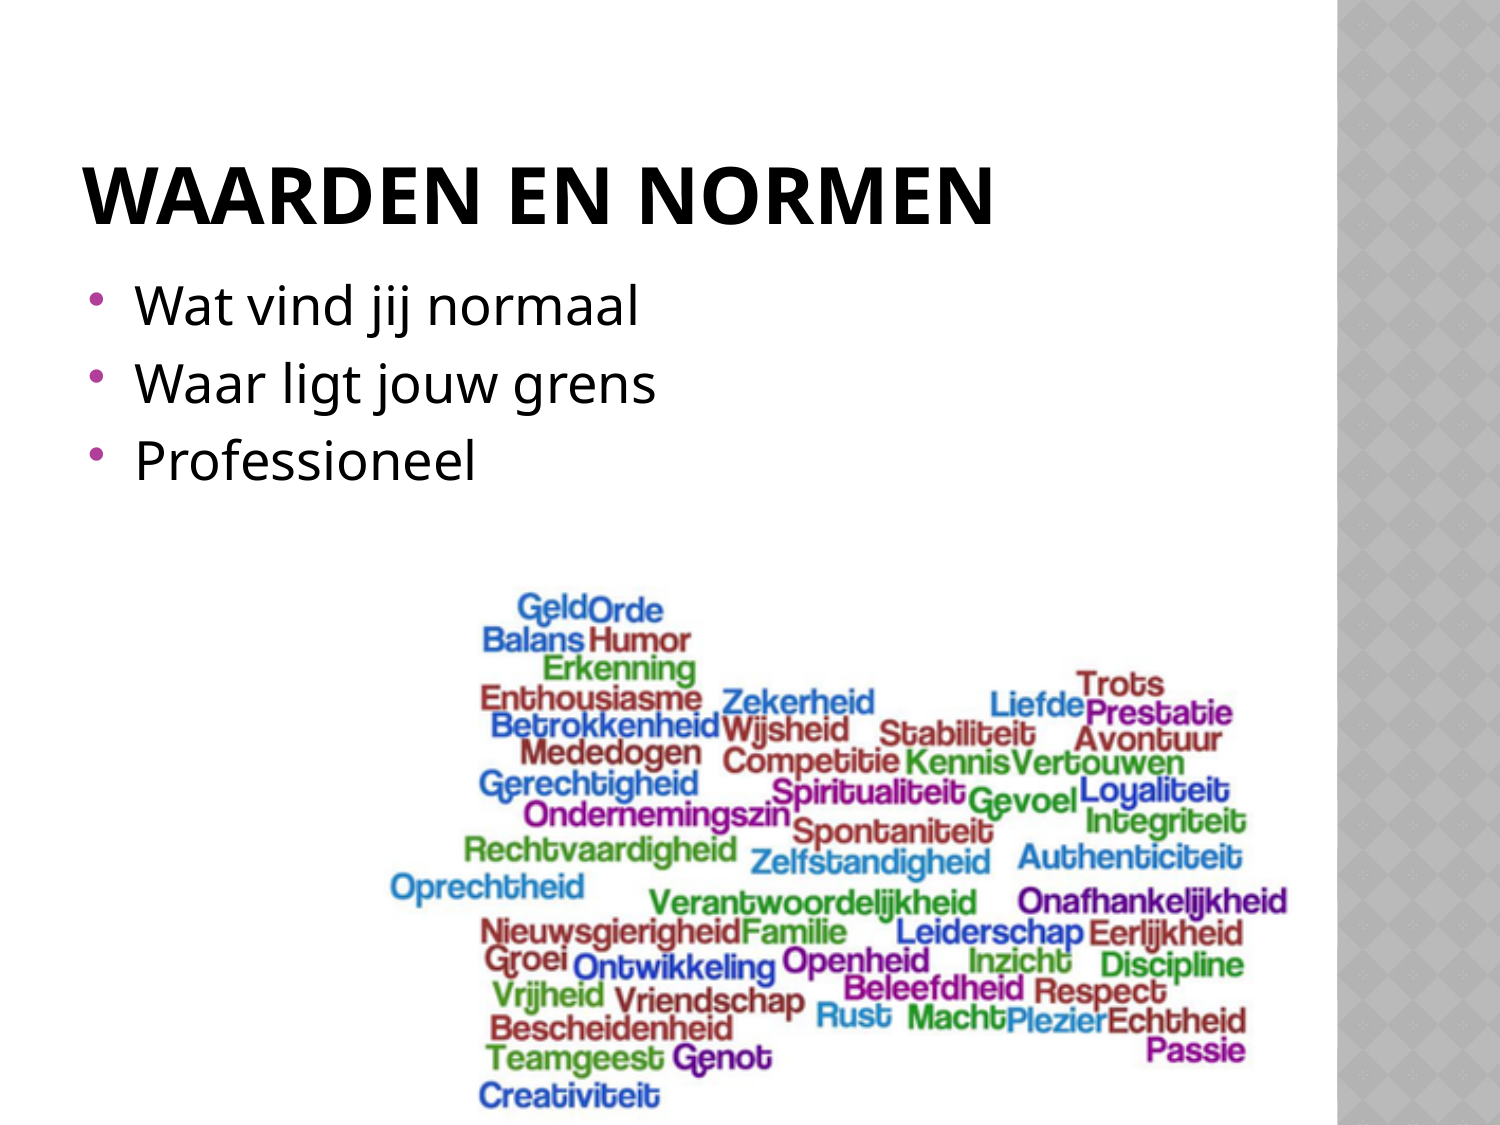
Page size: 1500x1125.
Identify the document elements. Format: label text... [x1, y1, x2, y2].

picture [383, 571, 1336, 1125]
list Wat vind jij normaal Waar ligt jouw grens Professioneel [75, 264, 1263, 1059]
title Waarden en normen [75, 52, 1263, 240]
